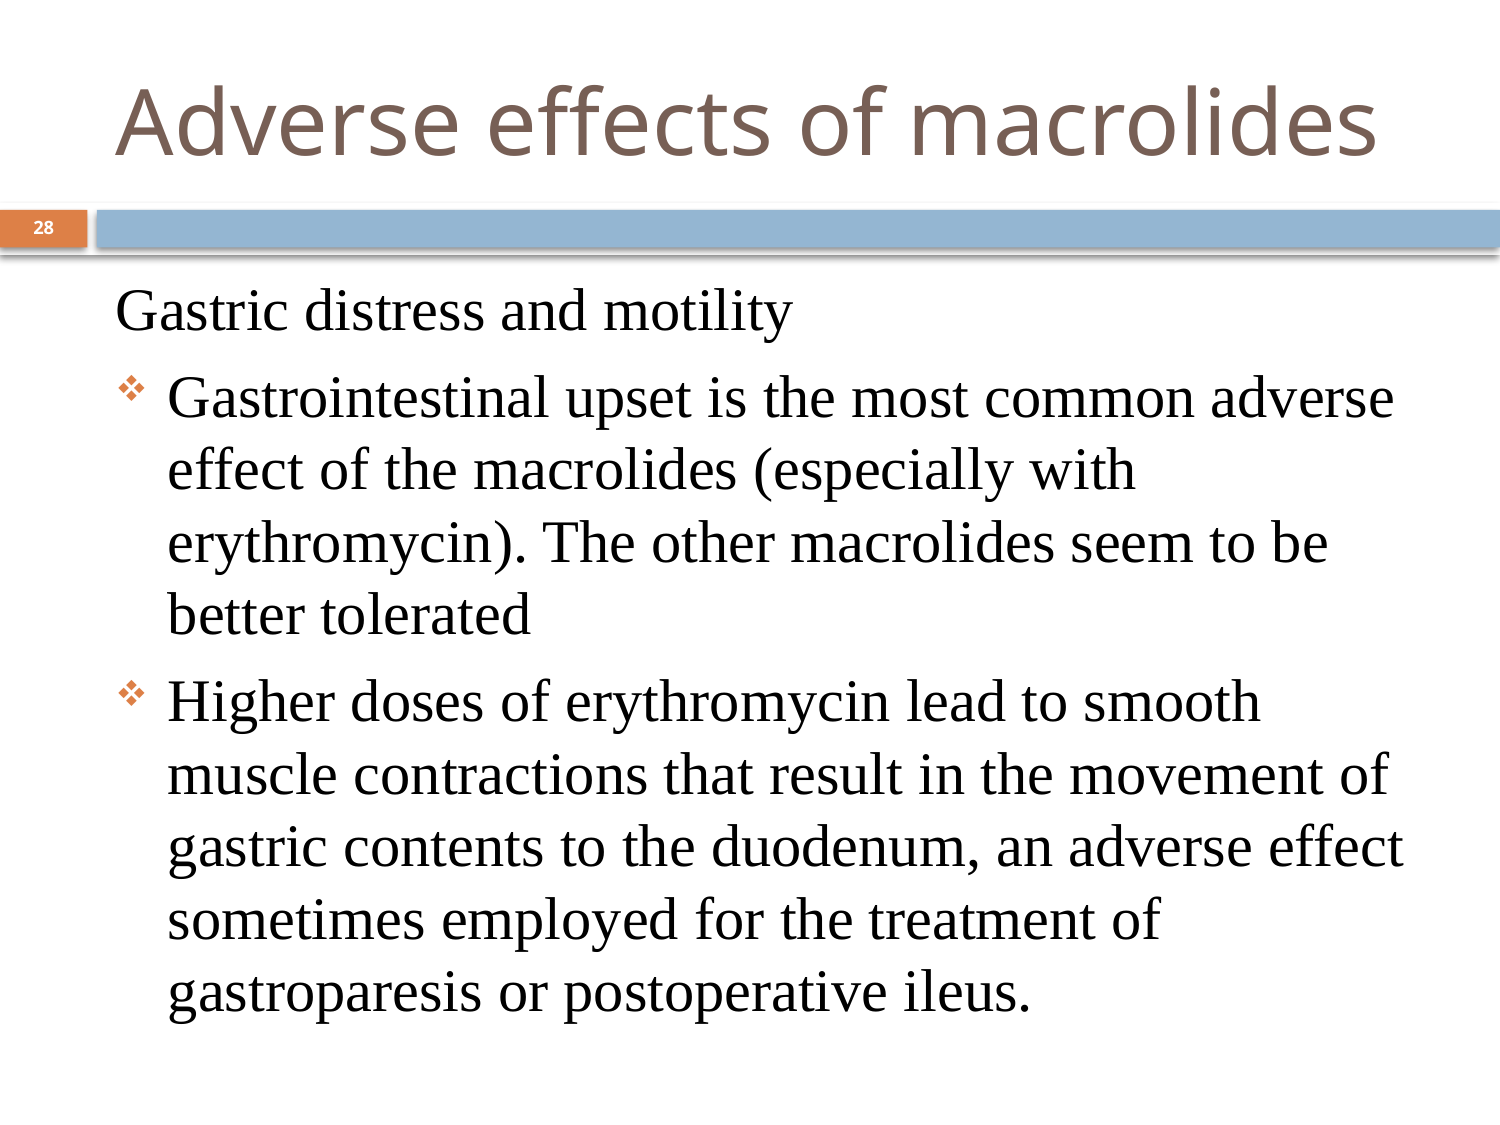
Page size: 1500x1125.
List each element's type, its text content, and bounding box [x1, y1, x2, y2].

slide_number 28 [0, 208, 88, 249]
list Gastric distress and motility Gastrointestinal upset is the most common adverse effect of the macrolides (especially with erythromycin). The other macrolides seem to be better tolerated Higher doses of erythromycin lead to smooth muscle contractions that result in the movement of gastric contents to the duodenum, an adverse effect sometimes employed for the treatment of gastroparesis or postoperative ileus. [100, 262, 1438, 1000]
title Adverse effects of macrolides [100, 37, 1438, 200]
